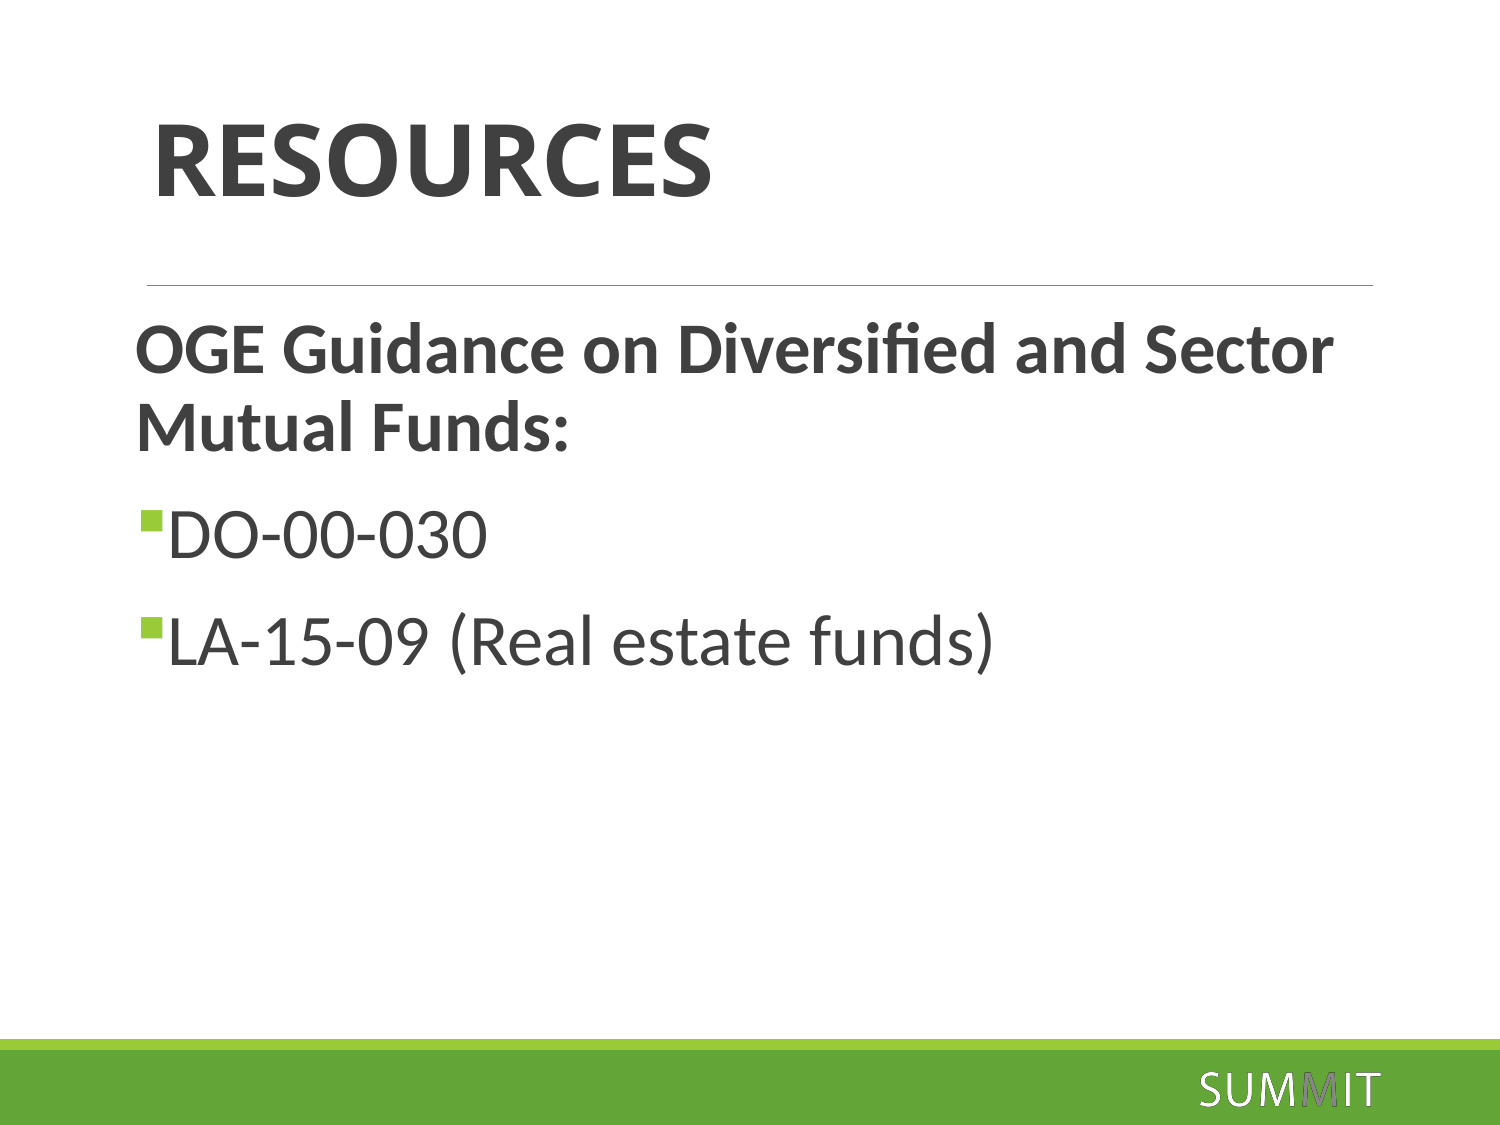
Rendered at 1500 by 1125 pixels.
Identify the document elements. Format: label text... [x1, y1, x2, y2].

picture [1196, 1024, 1386, 1125]
list OGE Guidance on Diversified and Sector Mutual Funds: DO-00-030 LA-15-09 (Real estate funds) [135, 302, 1373, 963]
title RESOURCES [135, 47, 1373, 285]
